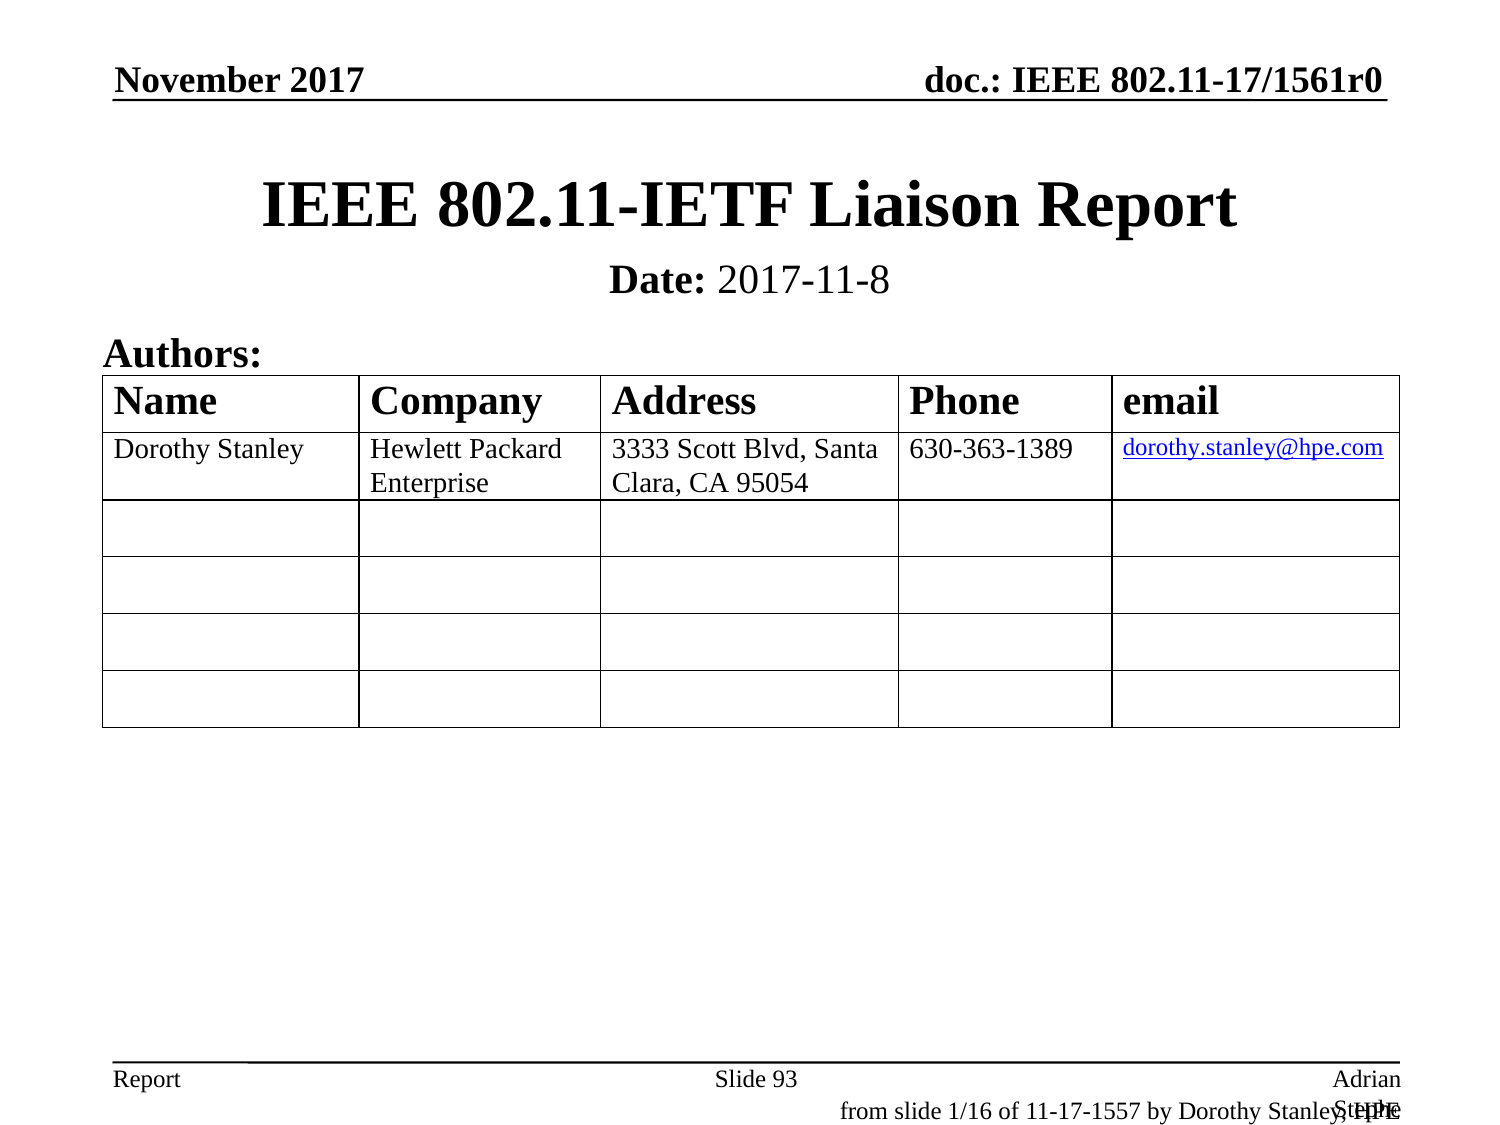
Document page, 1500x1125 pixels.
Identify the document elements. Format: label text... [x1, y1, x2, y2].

title IEEE 802.11-IETF Liaison Report [112, 112, 1388, 249]
footer Adrian Stephens, Intel Corporation [1324, 1061, 1402, 1087]
slide_number Slide 93 [711, 1061, 801, 1093]
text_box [86, 374, 1431, 791]
list Date: 2017-11-8 [112, 249, 1388, 313]
text_box Authors: [87, 318, 325, 373]
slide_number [114, 54, 374, 101]
text_box from slide 1/16 of 11-17-1557 by Dorothy Stanley, HPE [343, 1087, 1417, 1125]
